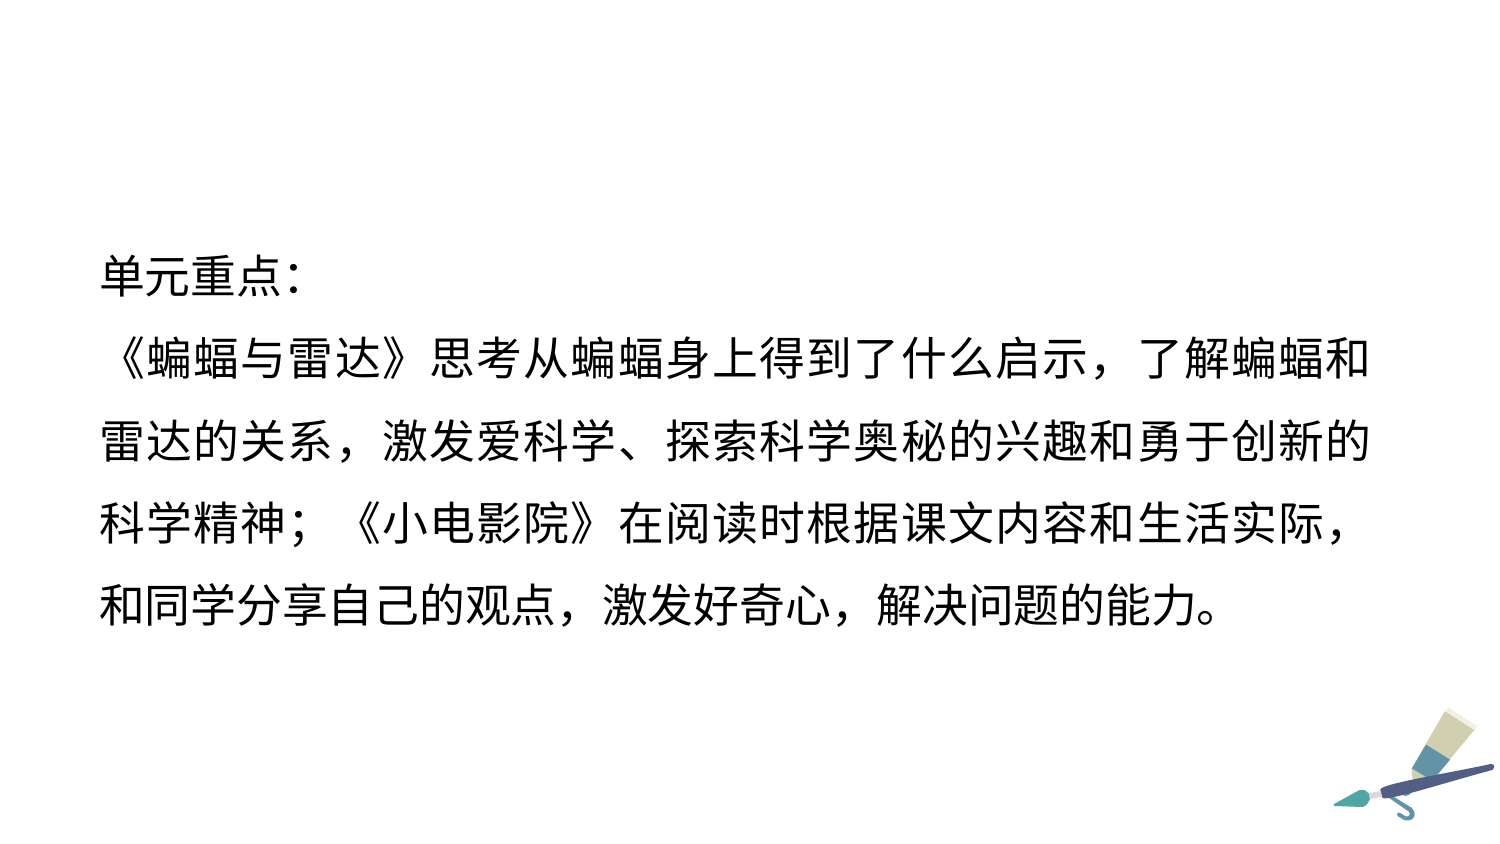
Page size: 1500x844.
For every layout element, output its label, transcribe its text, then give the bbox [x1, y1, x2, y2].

text_box 单元重点： 《蝙蝠与雷达》思考从蝙蝠身上得到了什么启示，了解蝙蝠和雷达的关系，激发爱科学、探索科学奥秘的兴趣和勇于创新的科学精神；《小电影院》在阅读时根据课文内容和生活实际，和同学分享自己的观点，激发好奇心，解决问题的能力。 [38, 212, 1388, 640]
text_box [1358, 708, 1481, 844]
